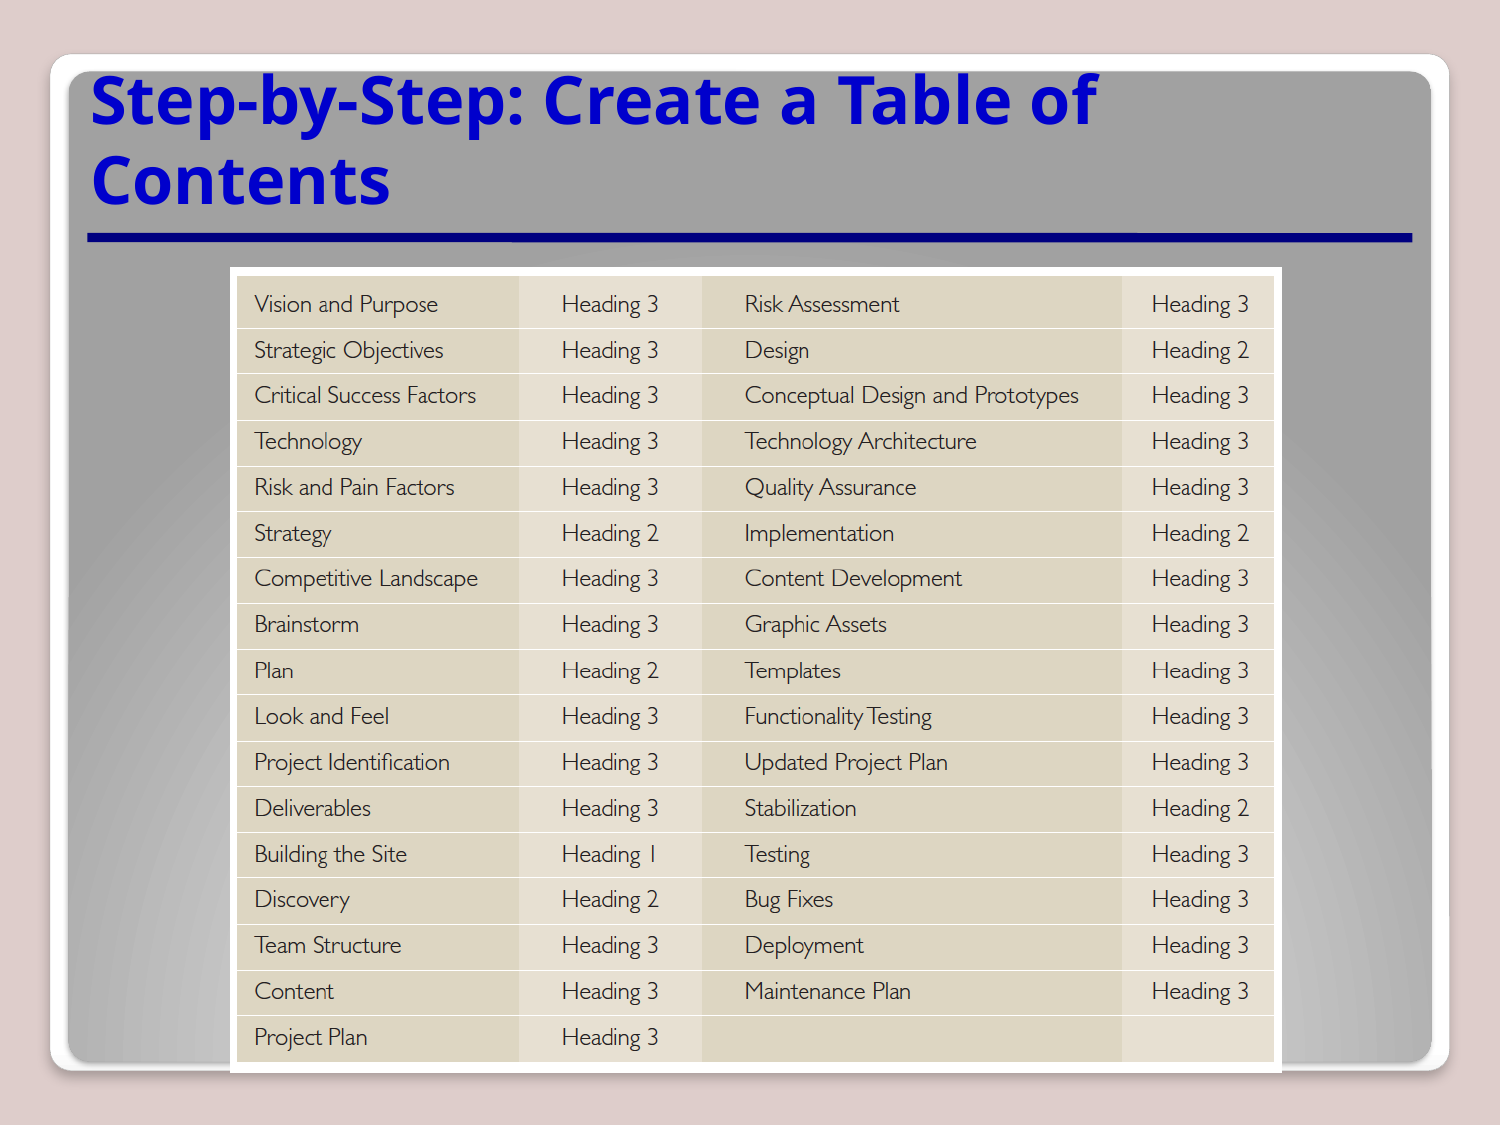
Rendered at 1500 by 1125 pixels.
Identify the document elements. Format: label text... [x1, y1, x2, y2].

picture [229, 266, 1282, 1073]
title Step-by-Step: Create a Table of Contents [74, 74, 1426, 226]
